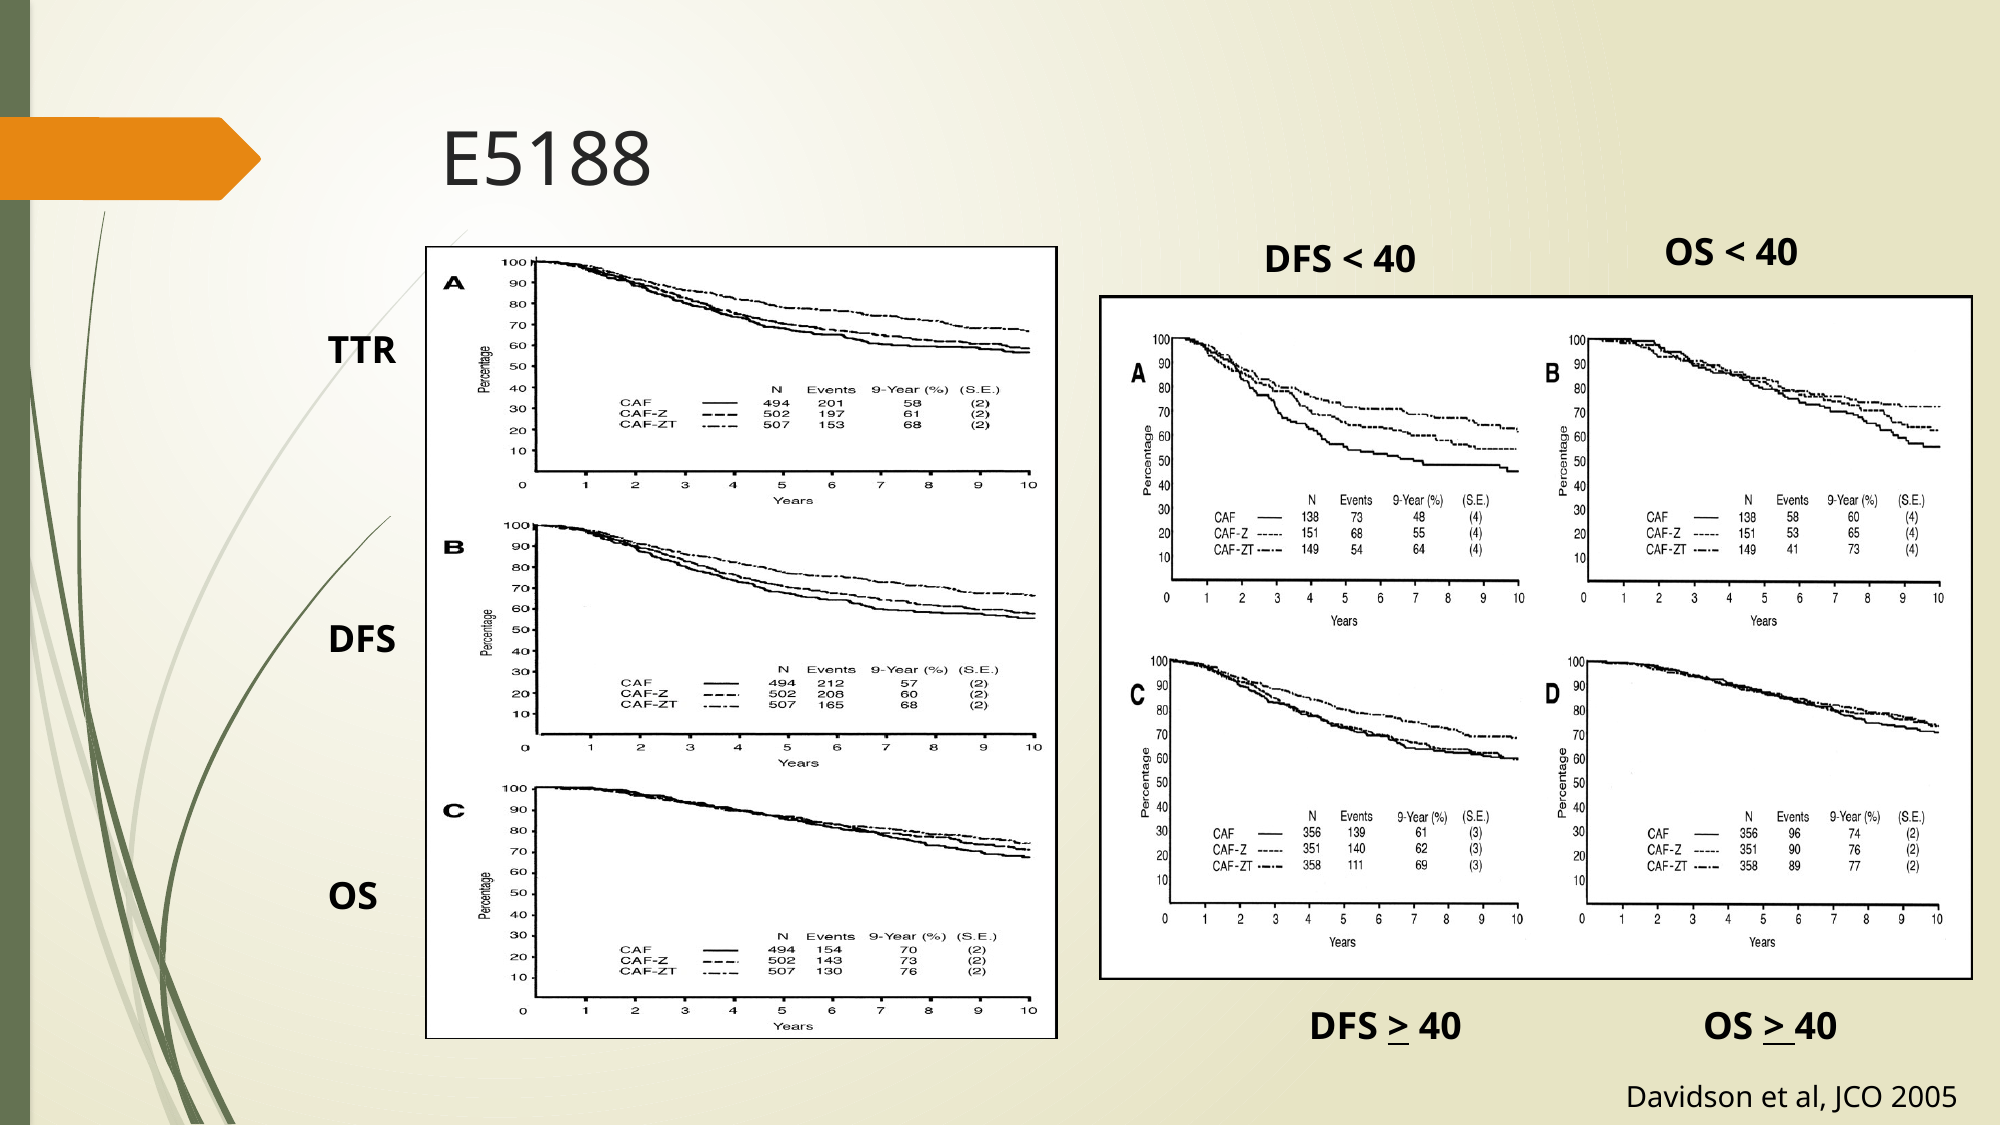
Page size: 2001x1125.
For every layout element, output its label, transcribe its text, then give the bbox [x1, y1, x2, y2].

text_box OS > 40 [1688, 994, 1882, 1055]
text_box DFS [312, 607, 420, 667]
title E5188 [425, 102, 1888, 313]
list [1099, 295, 1973, 980]
text_box OS [312, 865, 420, 925]
text_box TTR [312, 319, 420, 379]
text_box DFS > 40 [1294, 994, 1518, 1055]
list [425, 246, 1058, 1039]
text_box DFS < 40 [1248, 227, 1481, 288]
text_box OS < 40 [1649, 220, 1882, 281]
text_box Davidson et al, JCO 2005 [1508, 1070, 1973, 1121]
